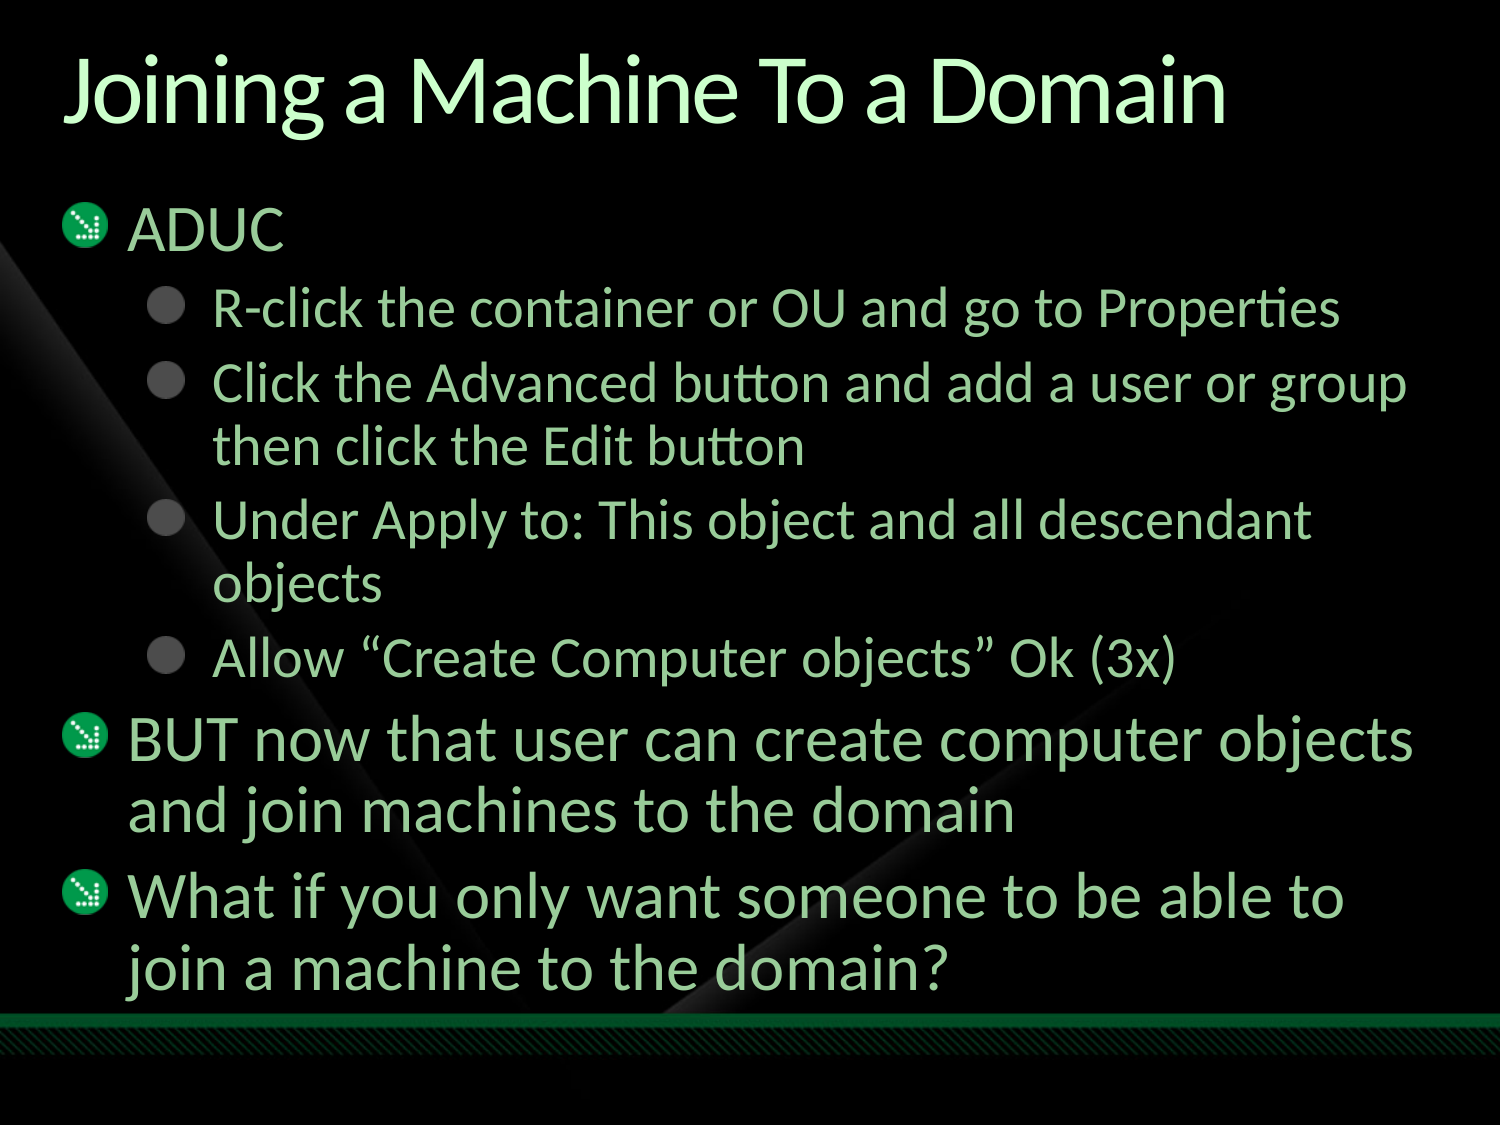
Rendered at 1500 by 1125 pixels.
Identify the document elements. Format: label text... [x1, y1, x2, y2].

picture [0, 0, 1500, 1125]
title Joining a Machine To a Domain [62, 37, 1438, 147]
list ADUC R-click the container or OU and go to Properties Click the Advanced button and add a user or group then click the Edit button Under Apply to: This object and all descendant objects Allow “Create Computer objects” Ok (3x) BUT now that user can create computer objects and join machines to the domain What if you only want someone to be able to join a machine to the domain? [62, 193, 1438, 942]
